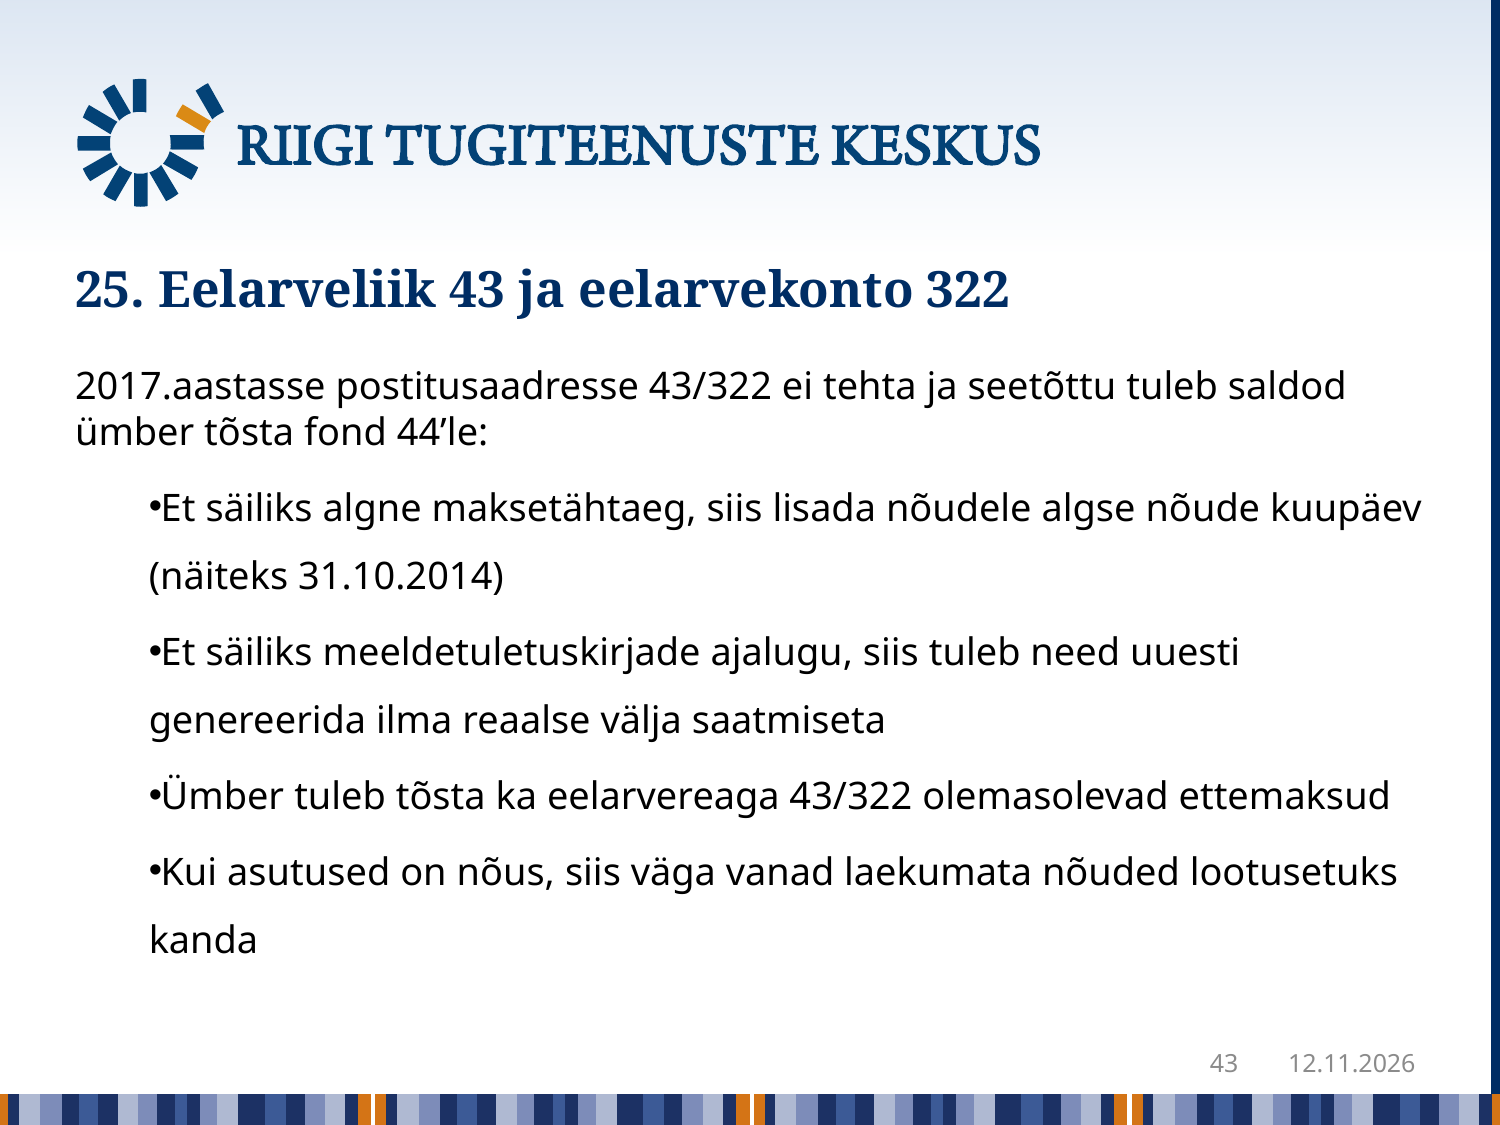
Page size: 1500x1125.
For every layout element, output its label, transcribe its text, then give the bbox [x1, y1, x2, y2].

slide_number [1269, 1035, 1431, 1095]
list 2017.aastasse postitusaadresse 43/322 ei tehta ja seetõttu tuleb saldod ümber tõsta fond 44’le: Et säiliks algne maksetähtaeg, siis lisada nõudele algse nõude kuupäev (näiteks 31.10.2014) Et säiliks meeldetuletuskirjade ajalugu, siis tuleb need uuesti genereerida ilma reaalse välja saatmiseta Ümber tuleb tõsta ka eelarvereaga 43/322 olemasolevad ettemaksud Kui asutused on nõus, siis väga vanad laekumata nõuded lootusetuks kanda [75, 361, 1425, 1012]
title 25. Eelarveliik 43 ja eelarvekonto 322 [75, 257, 1425, 361]
slide_number 43 [1139, 1035, 1254, 1095]
